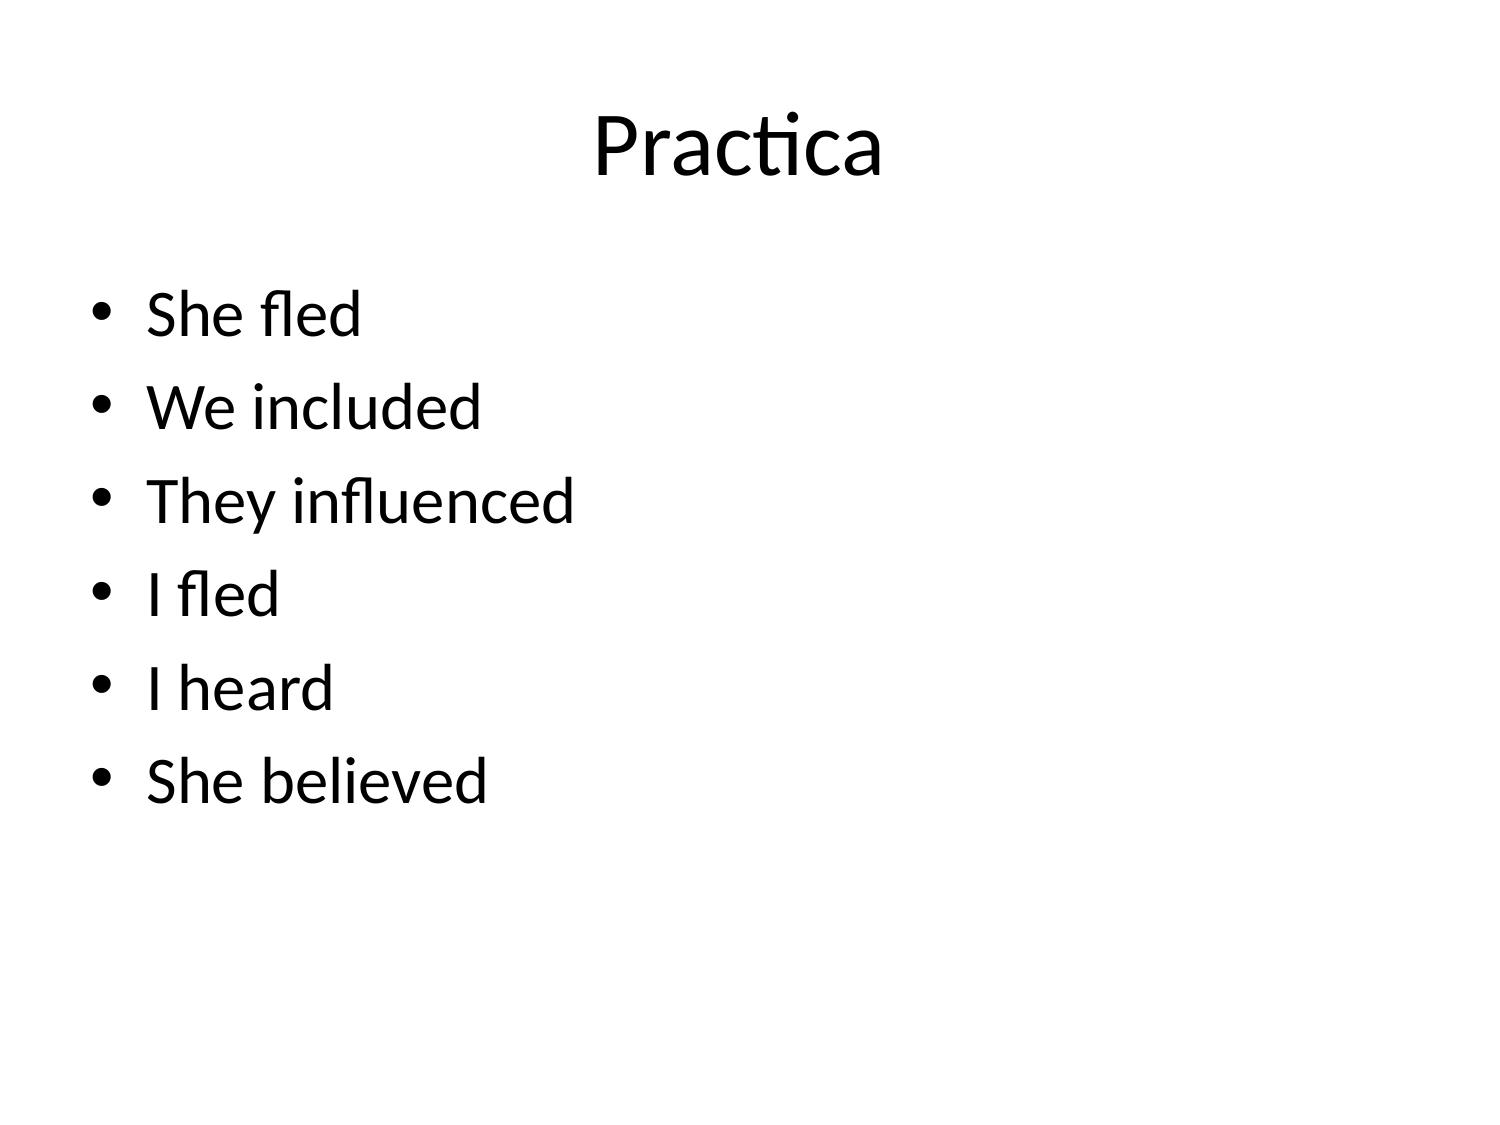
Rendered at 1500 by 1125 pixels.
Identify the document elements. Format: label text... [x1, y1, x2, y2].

list She fled We included They influenced I fled I heard She believed [75, 262, 1425, 1005]
title Practica [75, 45, 1425, 233]
